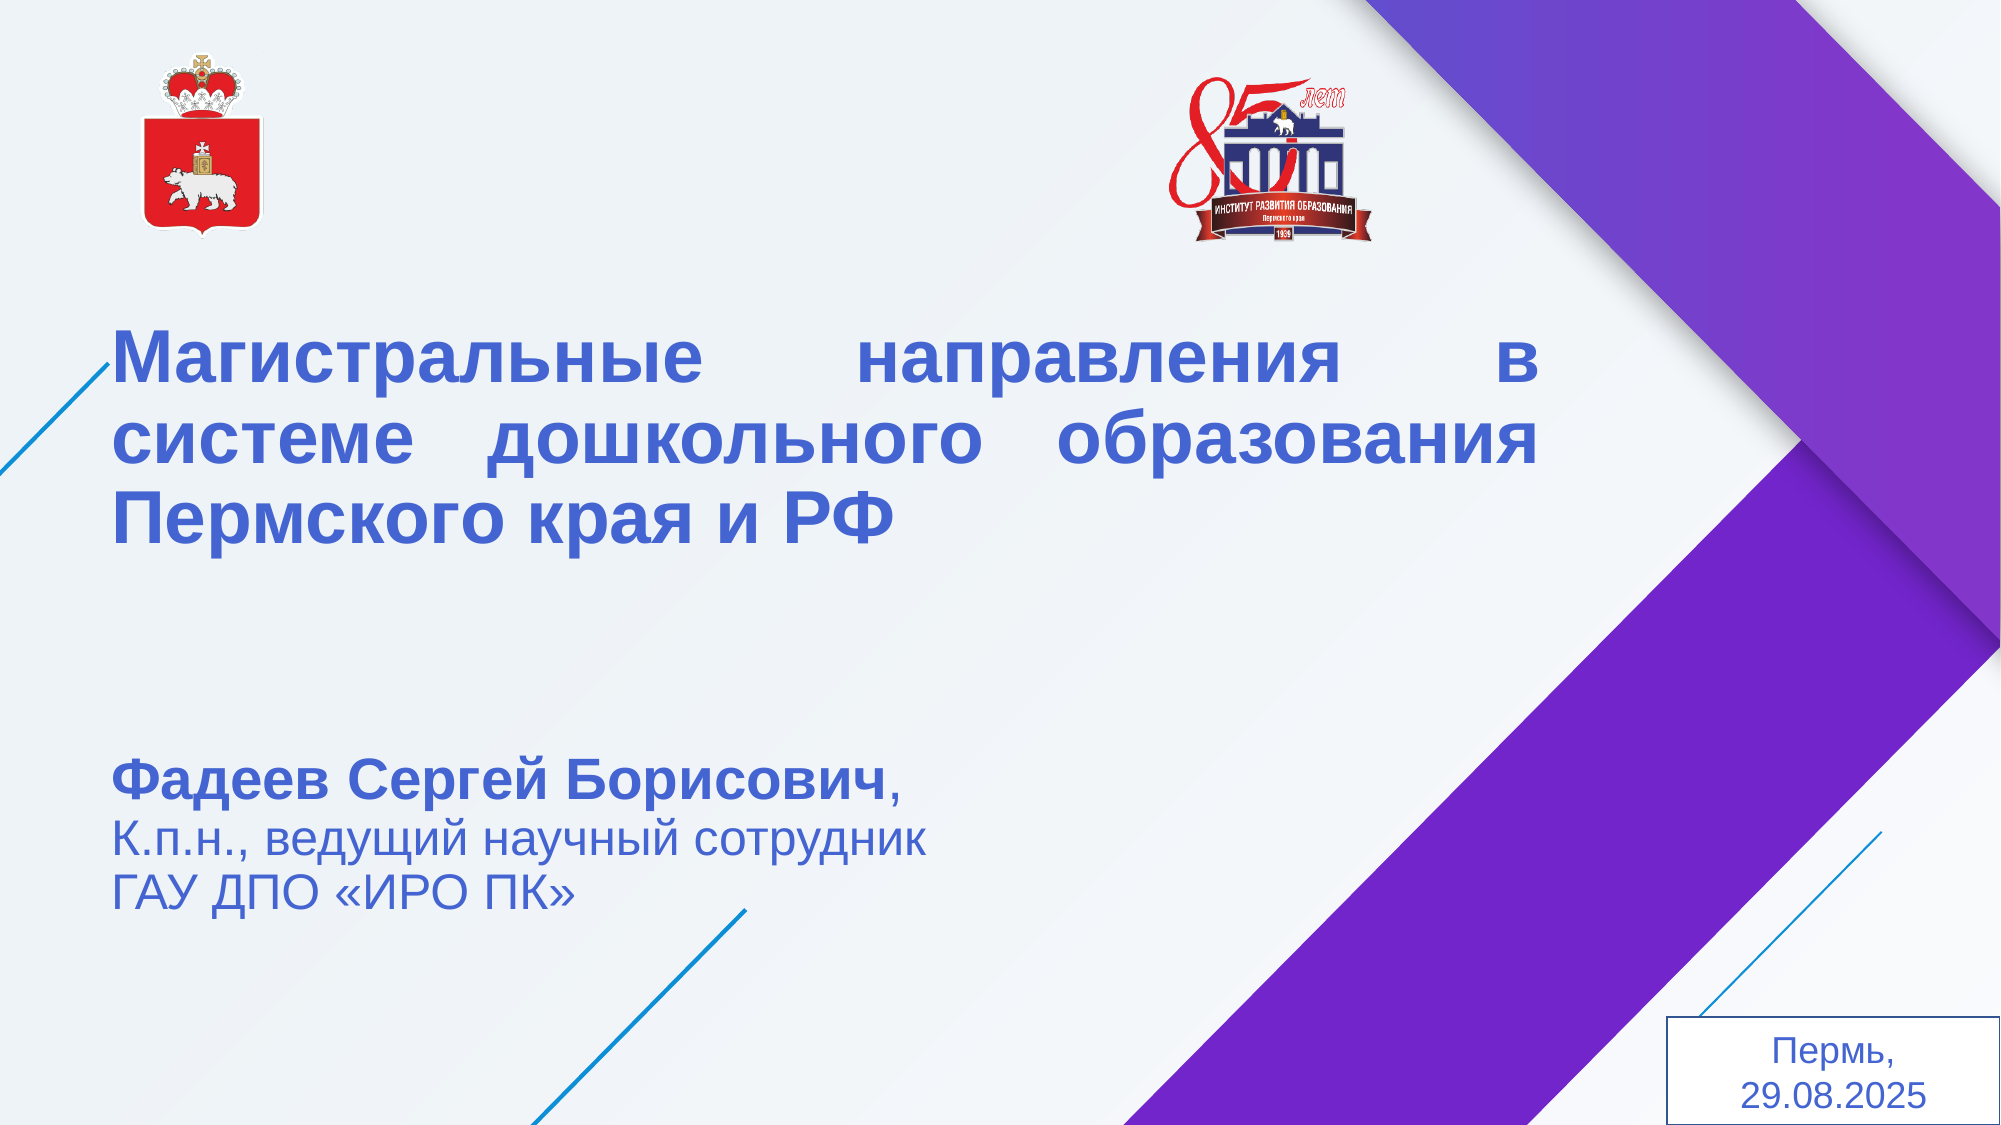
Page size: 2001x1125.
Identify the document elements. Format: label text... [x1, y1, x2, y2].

picture [139, 51, 264, 239]
text_box Магистральные направления в системе дошкольного образования Пермского края и РФ Фадеев Сергей Борисович, К.п.н., ведущий научный сотрудник ГАУ ДПО «ИРО ПК» [96, 309, 1556, 1125]
picture [1169, 77, 1372, 242]
text_box Пермь, 29.08.2025 [1666, 1016, 2000, 1125]
